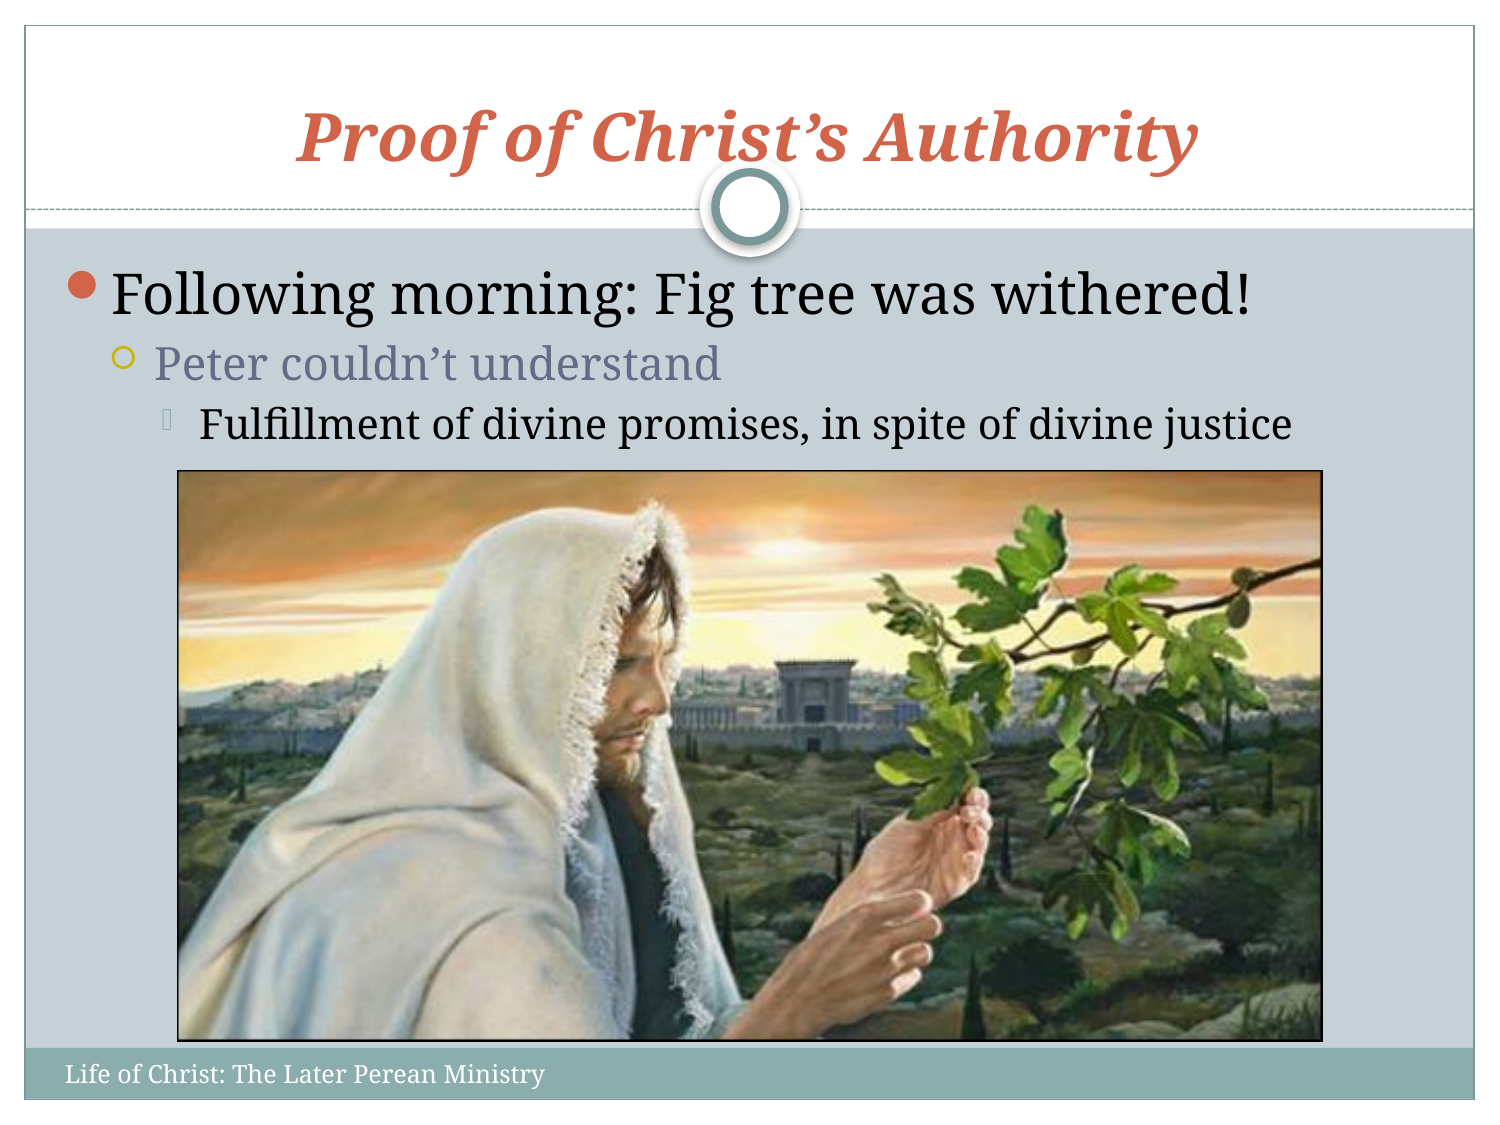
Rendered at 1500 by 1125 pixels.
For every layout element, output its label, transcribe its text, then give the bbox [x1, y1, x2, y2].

title Proof of Christ’s Authority [49, 57, 1450, 182]
picture [176, 470, 1324, 1042]
list Following morning: Fig tree was withered! Peter couldn’t understand Fulfillment of divine promises, in spite of divine justice [49, 250, 1450, 1001]
footer Life of Christ: The Later Perean Ministry [50, 1051, 866, 1112]
